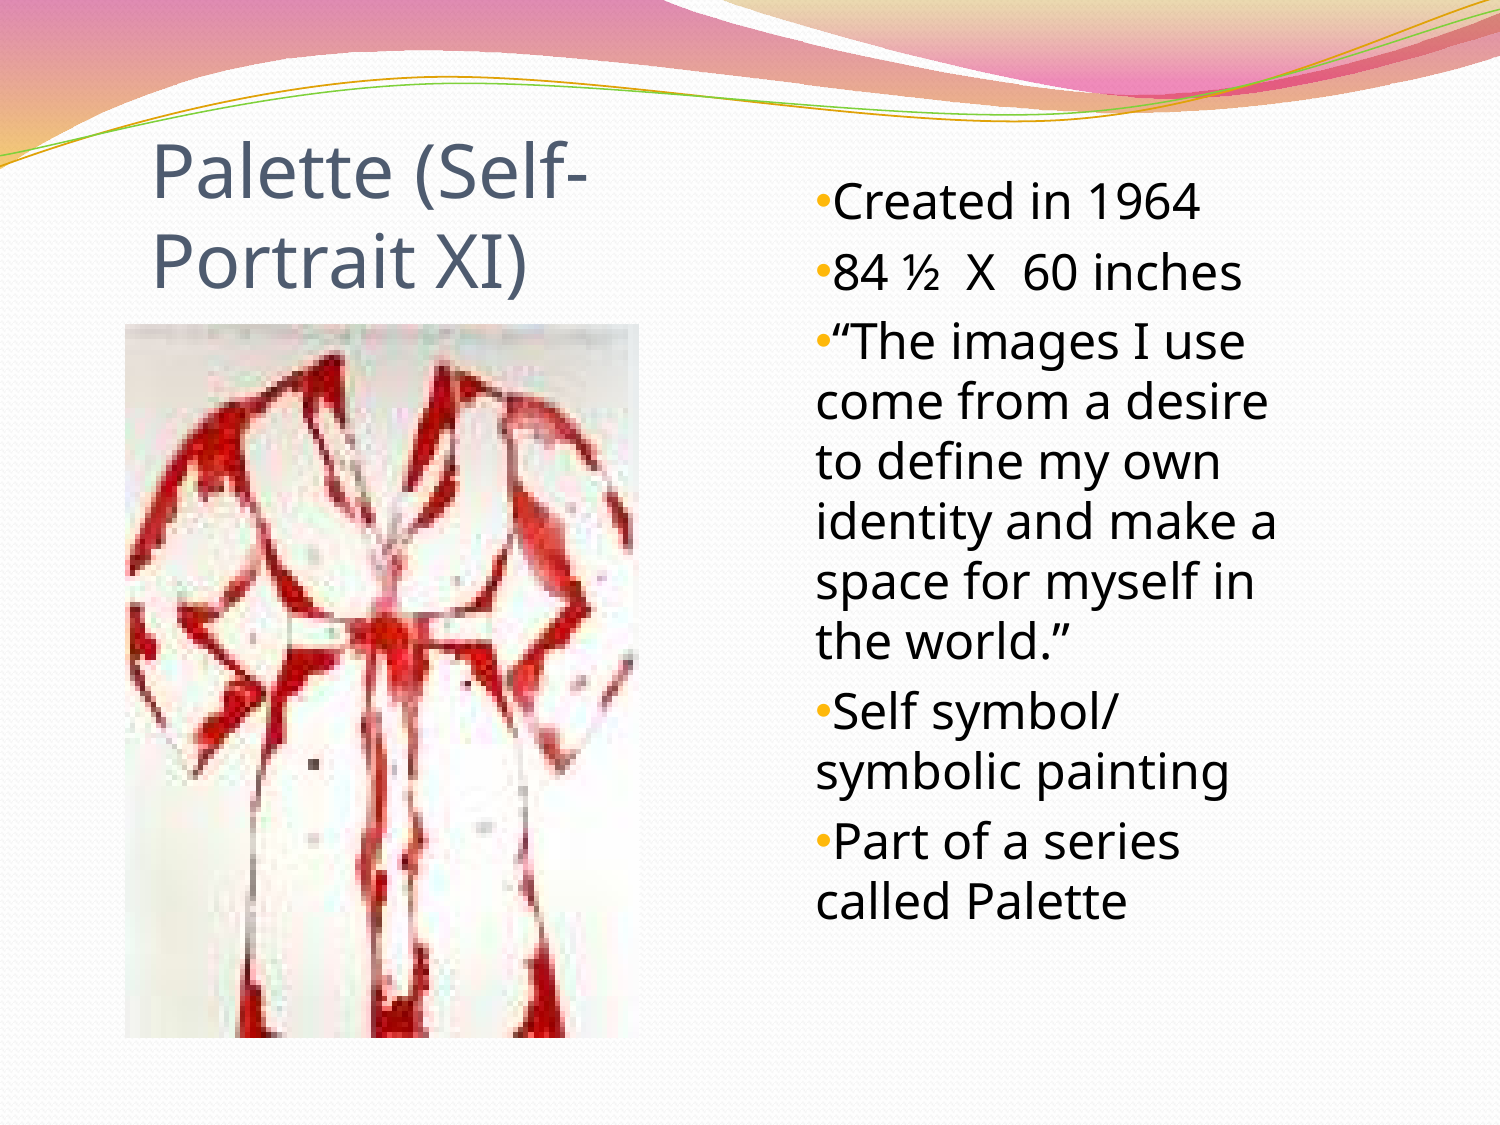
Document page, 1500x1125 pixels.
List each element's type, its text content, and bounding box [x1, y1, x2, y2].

list Created in 1964 84 ½ X 60 inches “The images I use come from a desire to define my own identity and make a space for myself in the world.” Self symbol/ symbolic painting Part of a series called Palette [812, 162, 1306, 933]
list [124, 324, 639, 1038]
title Palette (Self-Portrait XI) [150, 112, 600, 304]
